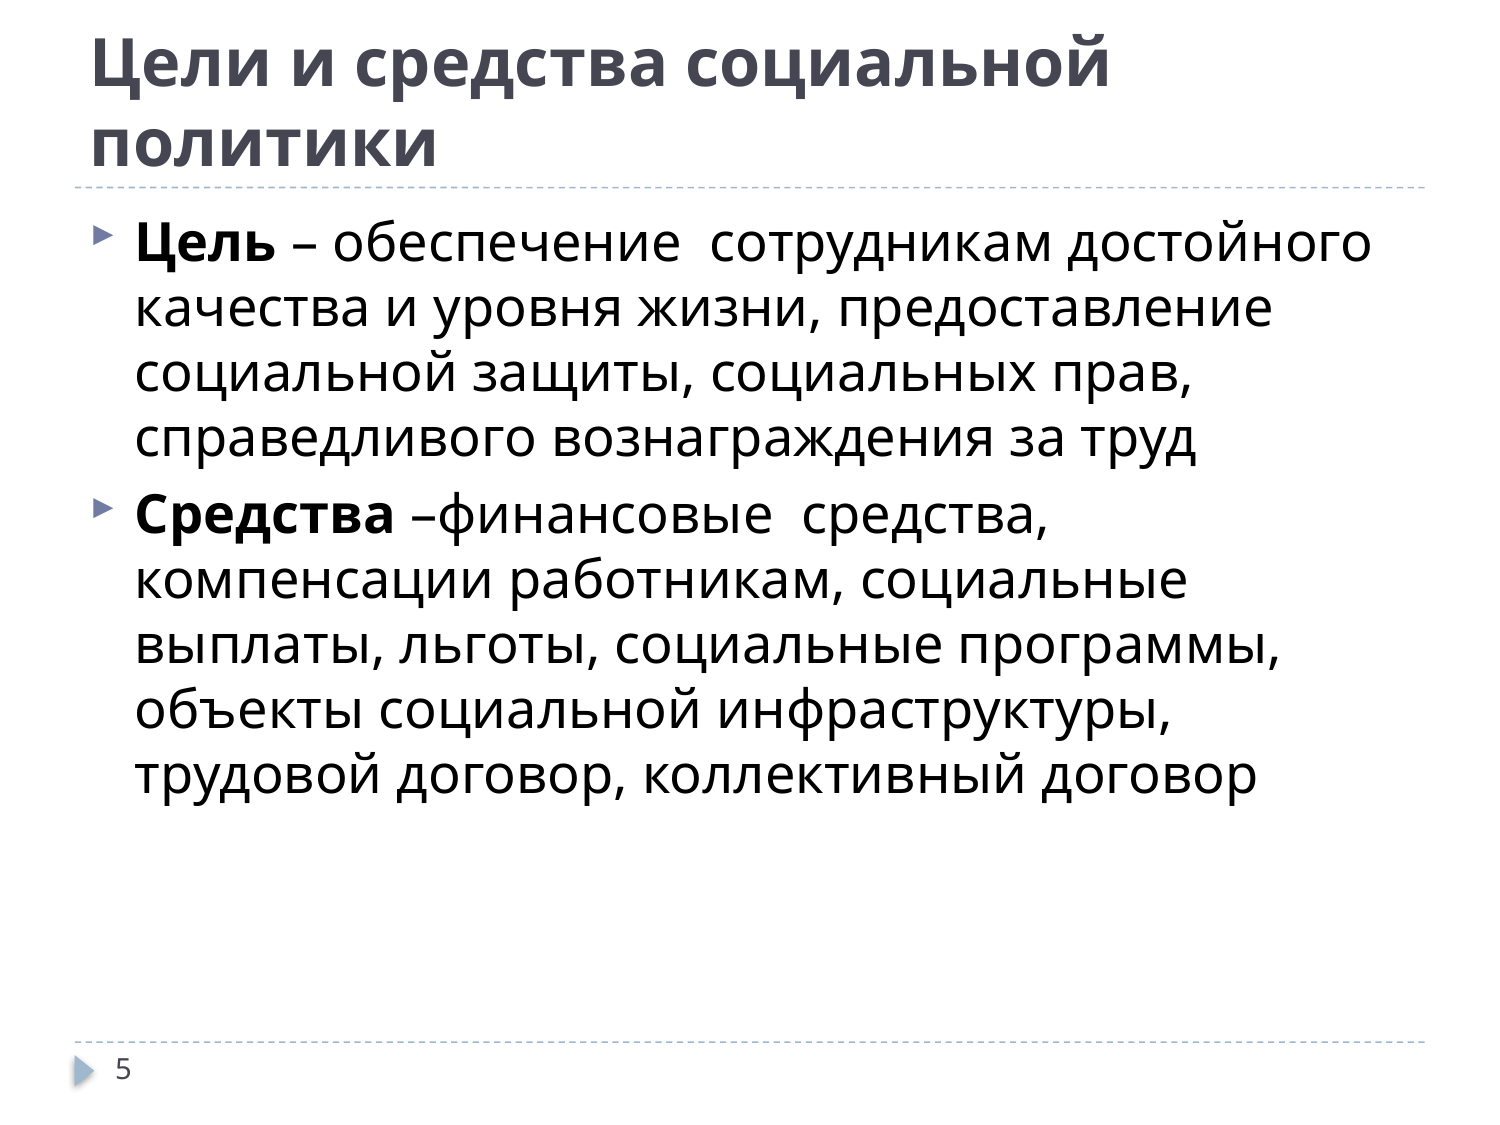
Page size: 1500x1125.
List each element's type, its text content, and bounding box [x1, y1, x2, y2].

list Цель – обеспечение сотрудникам достойного качества и уровня жизни, предоставление социальной защиты, социальных прав, справедливого вознаграждения за труд Средства –финансовые средства, компенсации работникам, социальные выплаты, льготы, социальные программы, объекты социальной инфраструктуры, трудовой договор, коллективный договор [75, 200, 1425, 1010]
title Цели и средства социальной политики [75, 24, 1425, 188]
slide_number 5 [100, 1042, 426, 1103]
